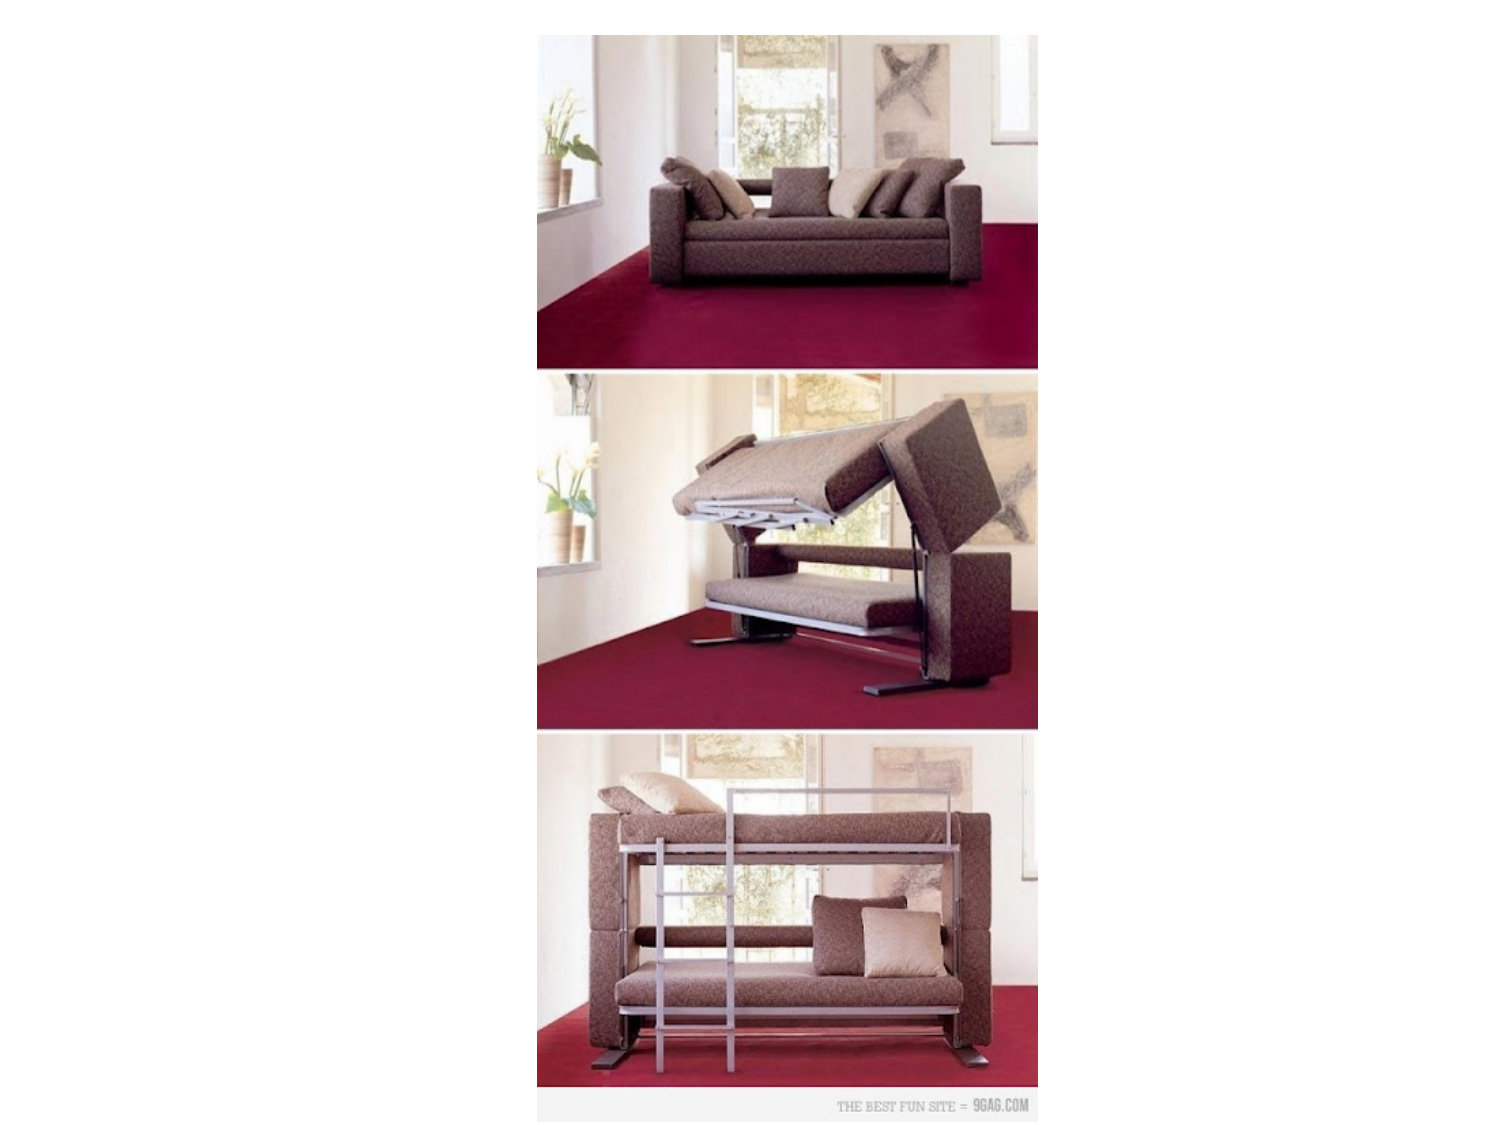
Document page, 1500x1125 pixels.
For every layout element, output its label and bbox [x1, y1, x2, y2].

picture [537, 34, 1038, 1122]
